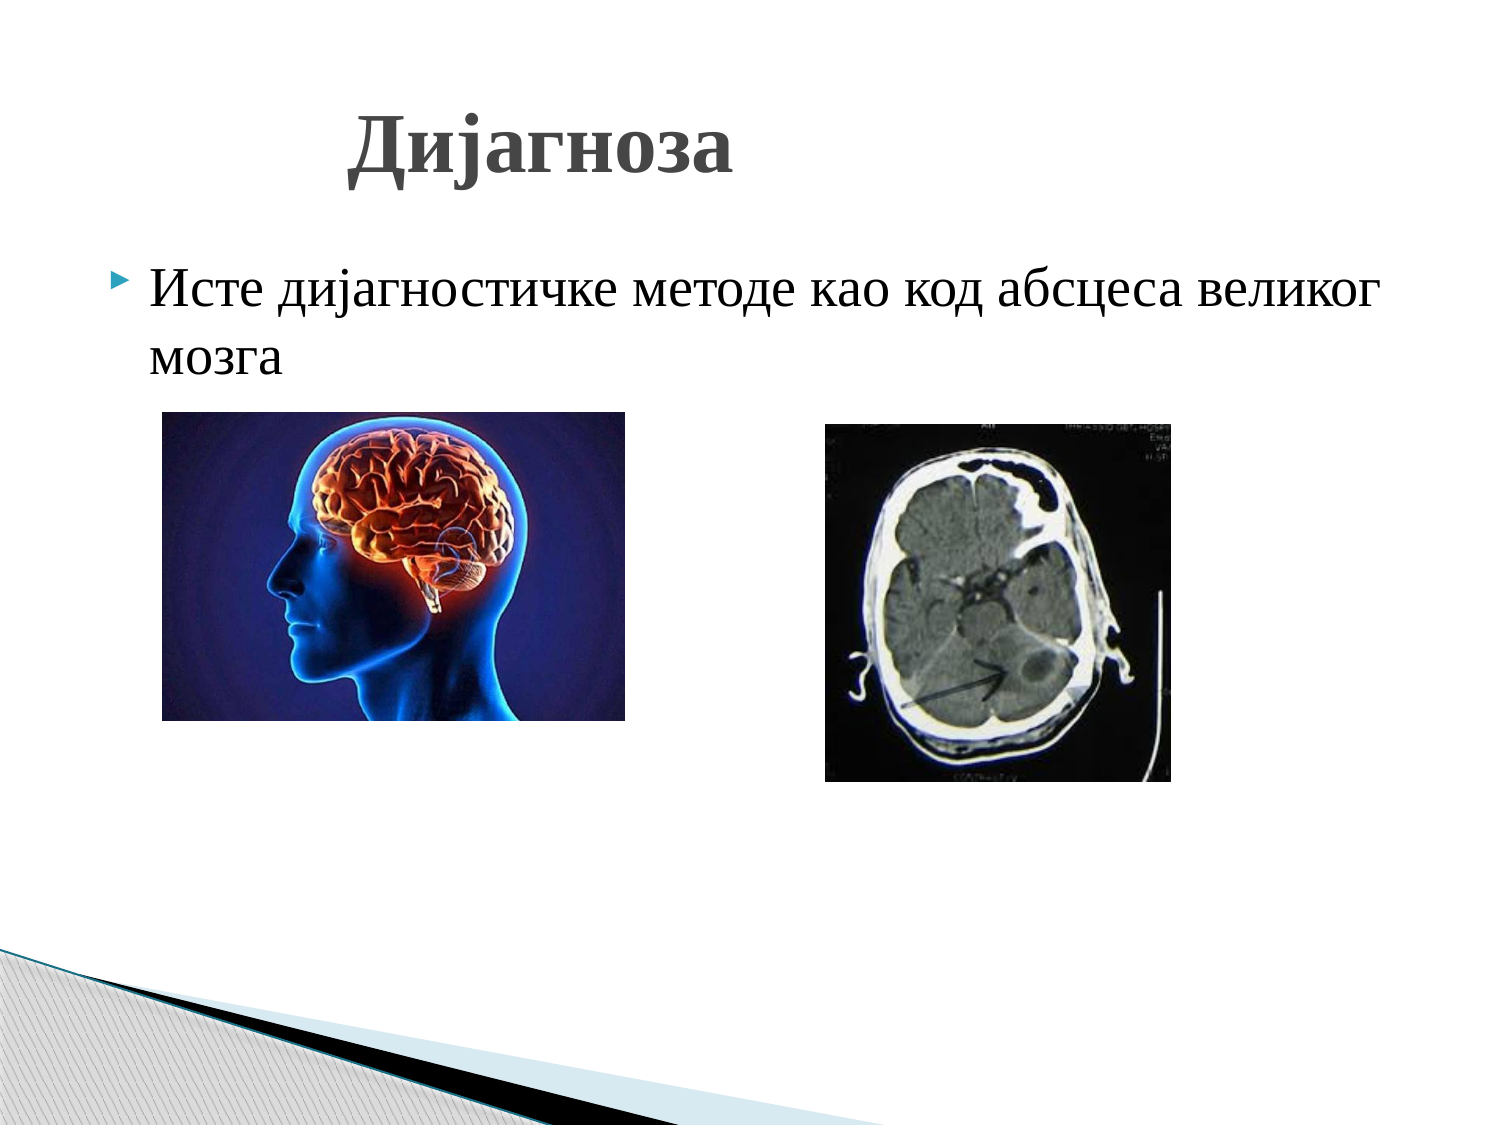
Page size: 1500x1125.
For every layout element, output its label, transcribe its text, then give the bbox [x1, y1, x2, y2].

picture [824, 424, 1171, 782]
list Исте дијагностичке методе као код абсцеса великог мозга [75, 243, 1425, 986]
picture [162, 412, 625, 721]
title Дијагноза [75, 45, 1425, 233]
